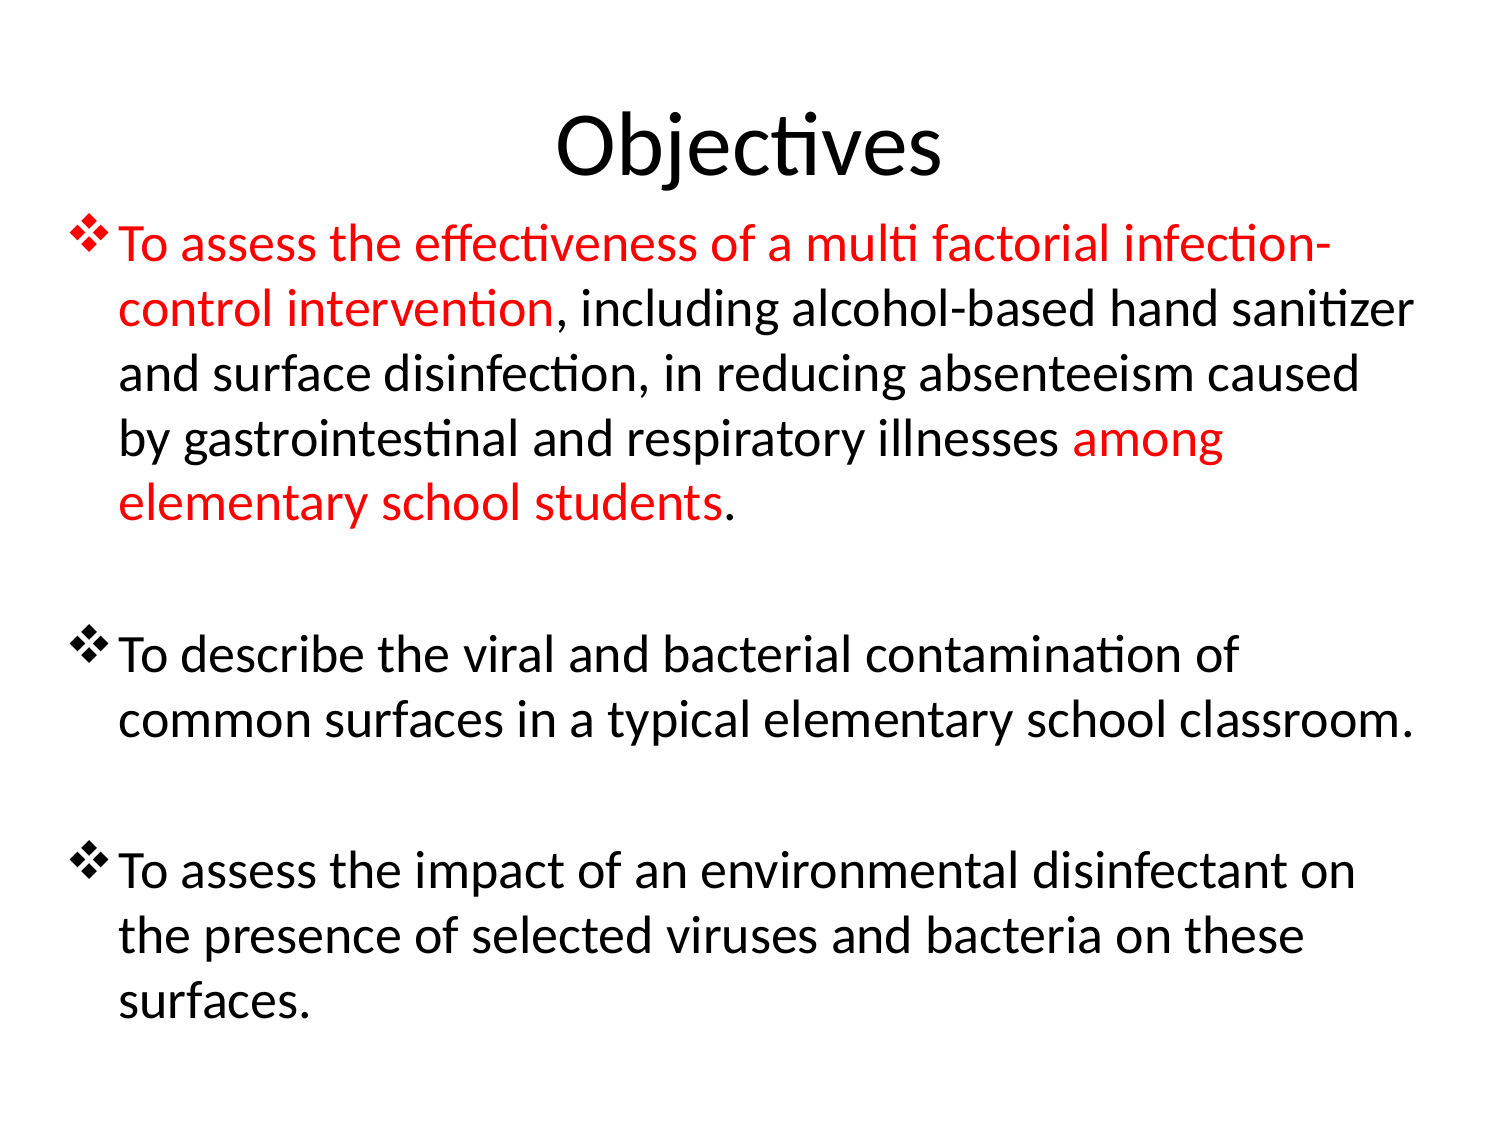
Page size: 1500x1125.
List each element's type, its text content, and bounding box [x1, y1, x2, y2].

list To assess the effectiveness of a multi factorial infection-control intervention, including alcohol-based hand sanitizer and surface disinfection, in reducing absenteeism caused by gastrointestinal and respiratory illnesses among elementary school students. To describe the viral and bacterial contamination of common surfaces in a typical elementary school classroom. To assess the impact of an environmental disinfectant on the presence of selected viruses and bacteria on these surfaces. [50, 200, 1438, 1075]
title Objectives [75, 45, 1425, 200]
